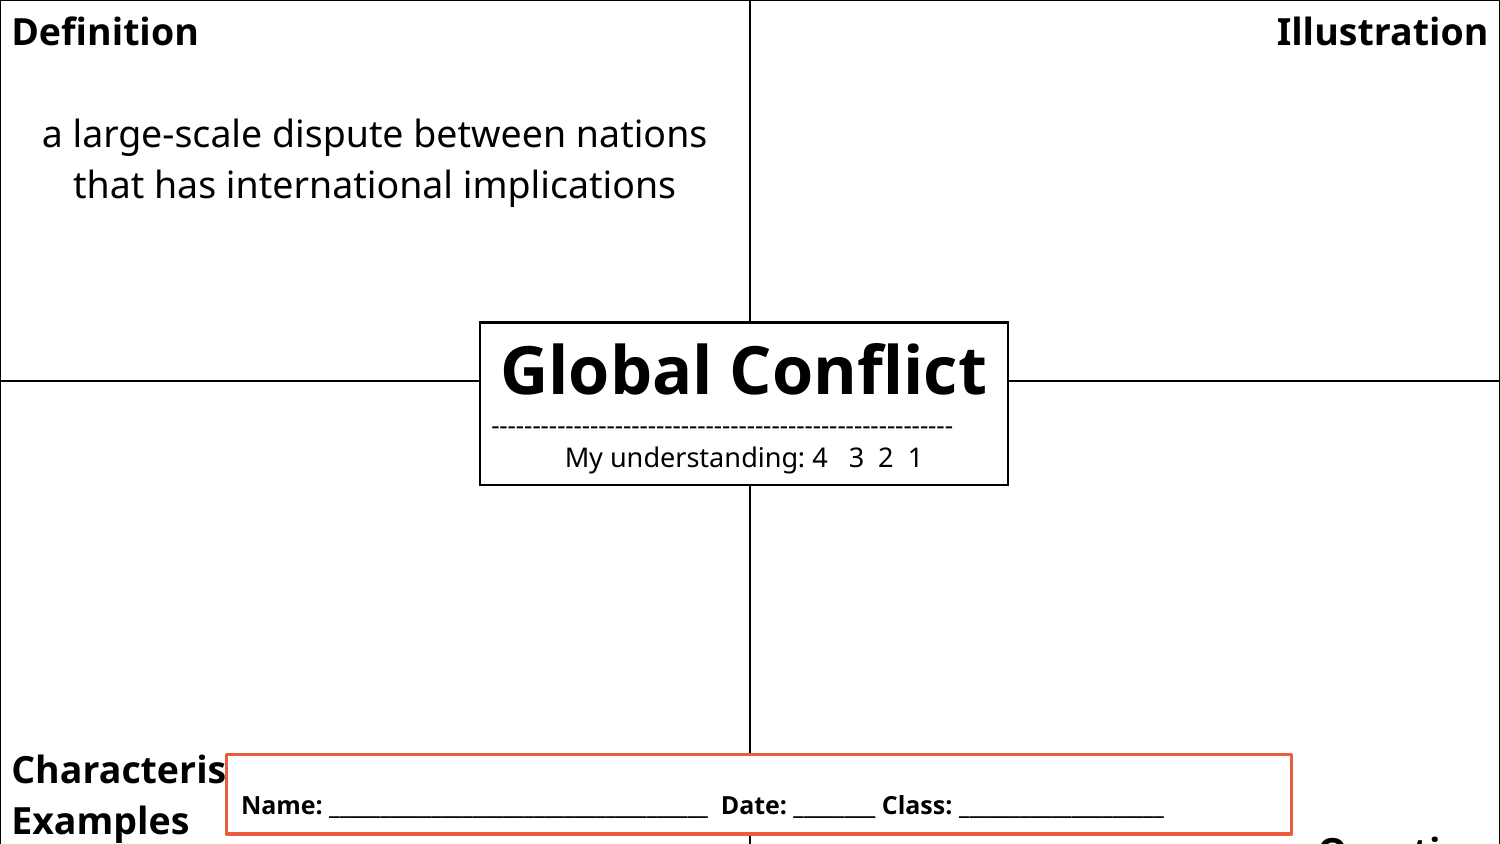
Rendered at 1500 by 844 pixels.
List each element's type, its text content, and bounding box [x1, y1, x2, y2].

table_header Definition a large-scale dispute between nations that has international implications [1, 1, 749, 380]
table_cell Question [751, 382, 1499, 844]
table_header Illustration [751, 1, 1499, 380]
text_box Name: _____________________________________ Date: ________ Class: ____________________ [226, 754, 1292, 834]
text_box Global Conflict -------------------------------------------------------- My understanding: 4 3 2 1 [480, 322, 1008, 486]
table_cell Characteristics/ Examples [1, 382, 749, 844]
